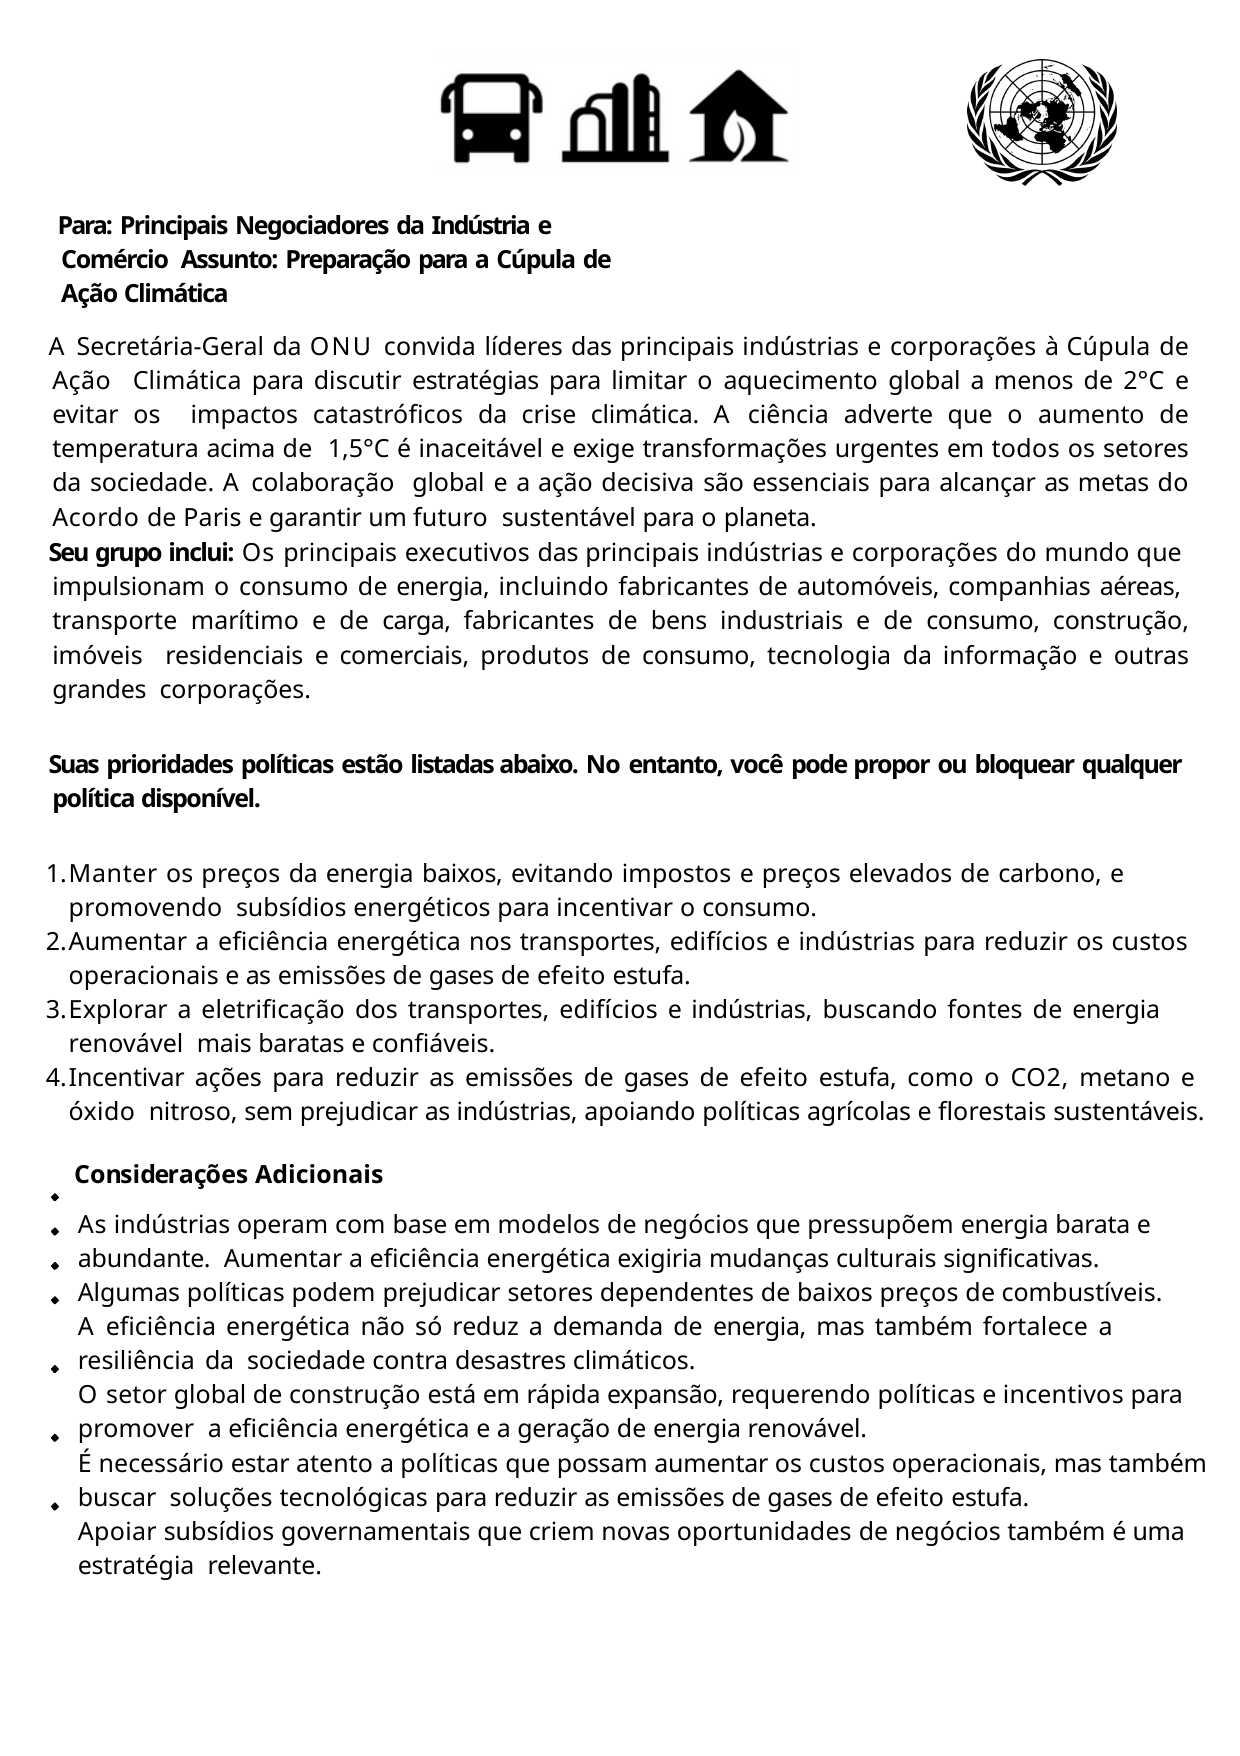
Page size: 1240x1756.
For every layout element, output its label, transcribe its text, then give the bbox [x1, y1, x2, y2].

picture [967, 58, 1117, 186]
text_box Para: Principais Negociadores da Indústria e Comércio Assunto: Preparação para a Cúpula de Ação Climática A Secretária-Geral da ONU convida líderes das principais indústrias e corporações à Cúpula de Ação Climática para discutir estratégias para limitar o aquecimento global a menos de 2°C e evitar os impactos catastróficos da crise climática. A ciência adverte que o aumento de temperatura acima de 1,5°C é inaceitável e exige transformações urgentes em todos os setores da sociedade. A colaboração global e a ação decisiva são essenciais para alcançar as metas do Acordo de Paris e garantir um futuro sustentável para o planeta. Seu grupo inclui: Os principais executivos das principais indústrias e corporações do mundo que impulsionam o consumo de energia, incluindo fabricantes de automóveis, companhias aéreas, transporte marítimo e de carga, fabricantes de bens industriais e de consumo, construção, imóveis residenciais e comerciais, produtos de consumo, tecnologia da informação e outras grandes corporações. Suas prioridades políticas estão listadas abaixo. No entanto, você pode propor ou bloquear qualquer política disponível. Manter os preços da energia baixos, evitando impostos e preços elevados de carbono, e promovendo subsídios energéticos para incentivar o consumo. Aumentar a eficiência energética nos transportes, edifícios e indústrias para reduzir os custos operacionais e as emissões de gases de efeito estufa. Explorar a eletrificação dos transportes, edifícios e indústrias, buscando fontes de energia renovável mais baratas e confiáveis. Incentivar ações para reduzir as emissões de gases de efeito estufa, como o CO2, metano e óxido nitroso, sem prejudicar as indústrias, apoiando políticas agrícolas e florestais sustentáveis. Considerações Adicionais As indústrias operam com base em modelos de negócios que pressupõem energia barata e abundante. Aumentar a eficiência energética exigiria mudanças culturais significativas. Algumas políticas podem prejudicar setores dependentes de baixos preços de combustíveis. A eficiência energética não só reduz a demanda de energia, mas também fortalece a resiliência da sociedade contra desastres climáticos. O setor global de construção está em rápida expansão, requerendo políticas e incentivos para promover a eficiência energética e a geração de energia renovável. É necessário estar atento a políticas que possam aumentar os custos operacionais, mas também buscar soluções tecnológicas para reduzir as emissões de gases de efeito estufa. Apoiar subsídios governamentais que criem novas oportunidades de negócios também é uma estratégia relevante. [43, 203, 1217, 1580]
picture [432, 54, 799, 171]
